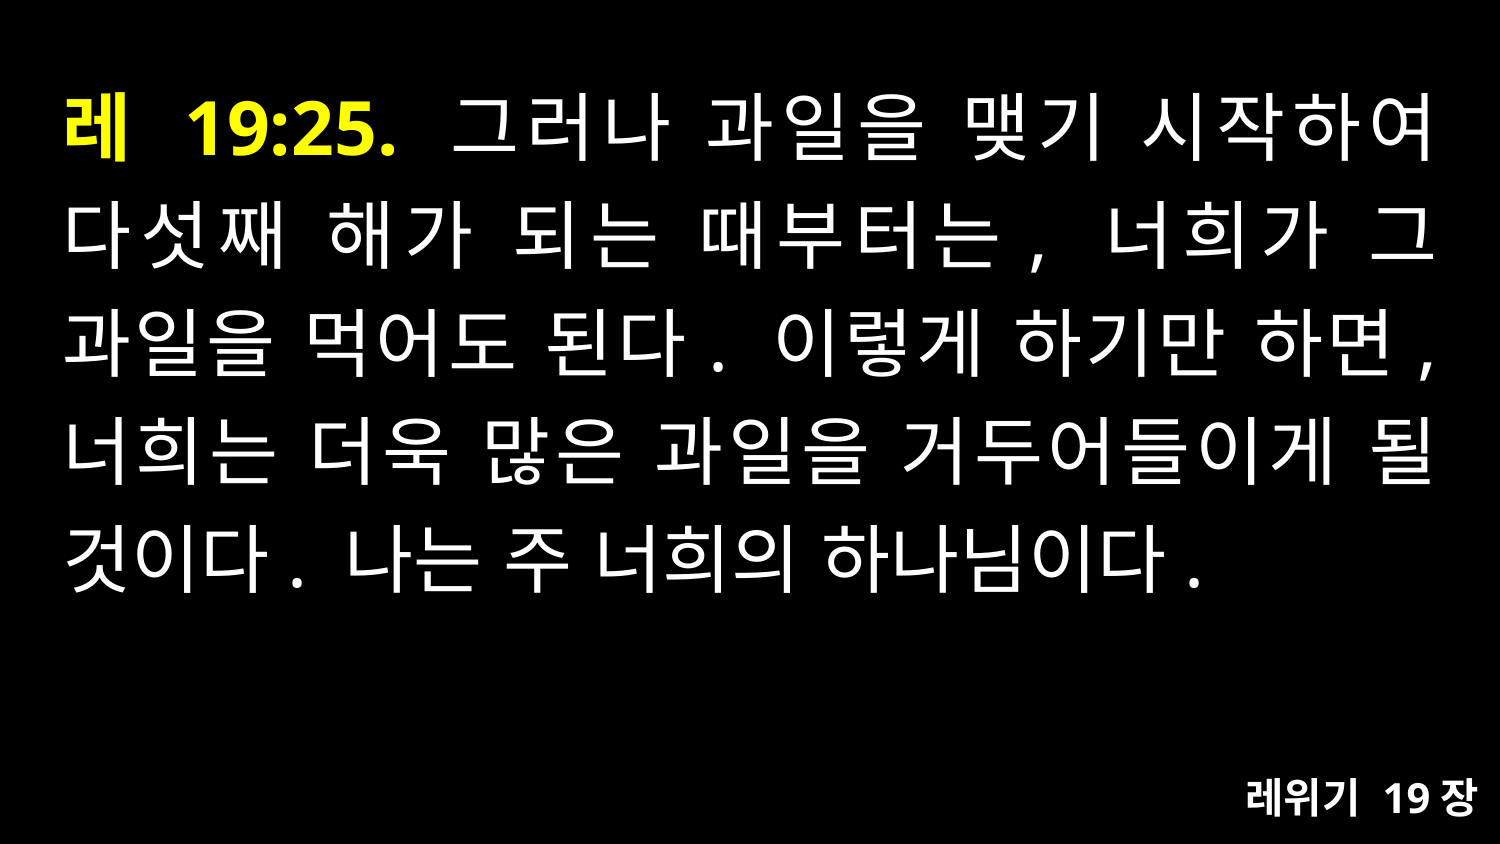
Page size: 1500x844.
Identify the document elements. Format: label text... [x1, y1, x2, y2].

subtitle 레위기 19장 [916, 770, 1500, 844]
title 레 19:25. 그러나 과일을 맺기 시작하여 다섯째 해가 되는 때부터는, 너희가 그 과일을 먹어도 된다. 이렇게 하기만 하면, 너희는 더욱 많은 과일을 거두어들이게 될 것이다. 나는 주 너희의 하나님이다. [0, 0, 1500, 844]
